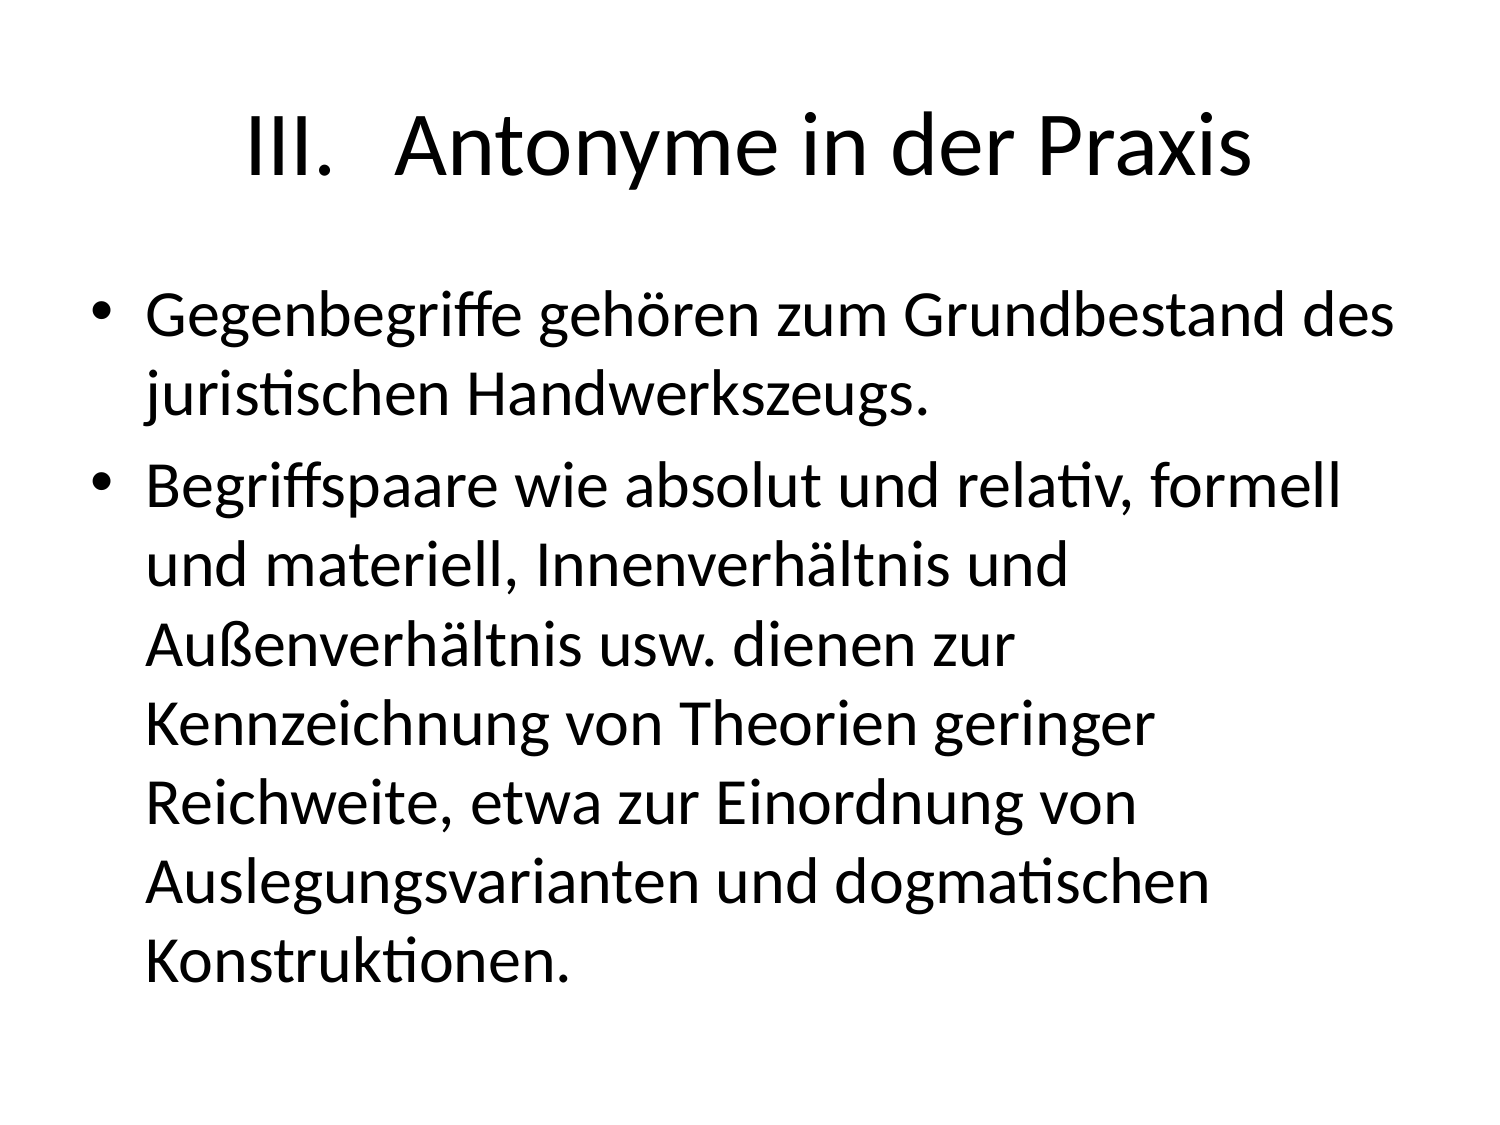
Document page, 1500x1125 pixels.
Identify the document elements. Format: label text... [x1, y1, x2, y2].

title III. Antonyme in der Praxis [75, 45, 1425, 233]
list Gegenbegriffe gehören zum Grundbestand des juristischen Handwerkszeugs. Begriffspaare wie absolut und relativ, formell und materiell, Innenverhältnis und Außenverhältnis usw. dienen zur Kennzeichnung von Theorien geringer Reichweite, etwa zur Einordnung von Auslegungsvarianten und dogmatischen Konstruktionen. [75, 262, 1425, 1005]
